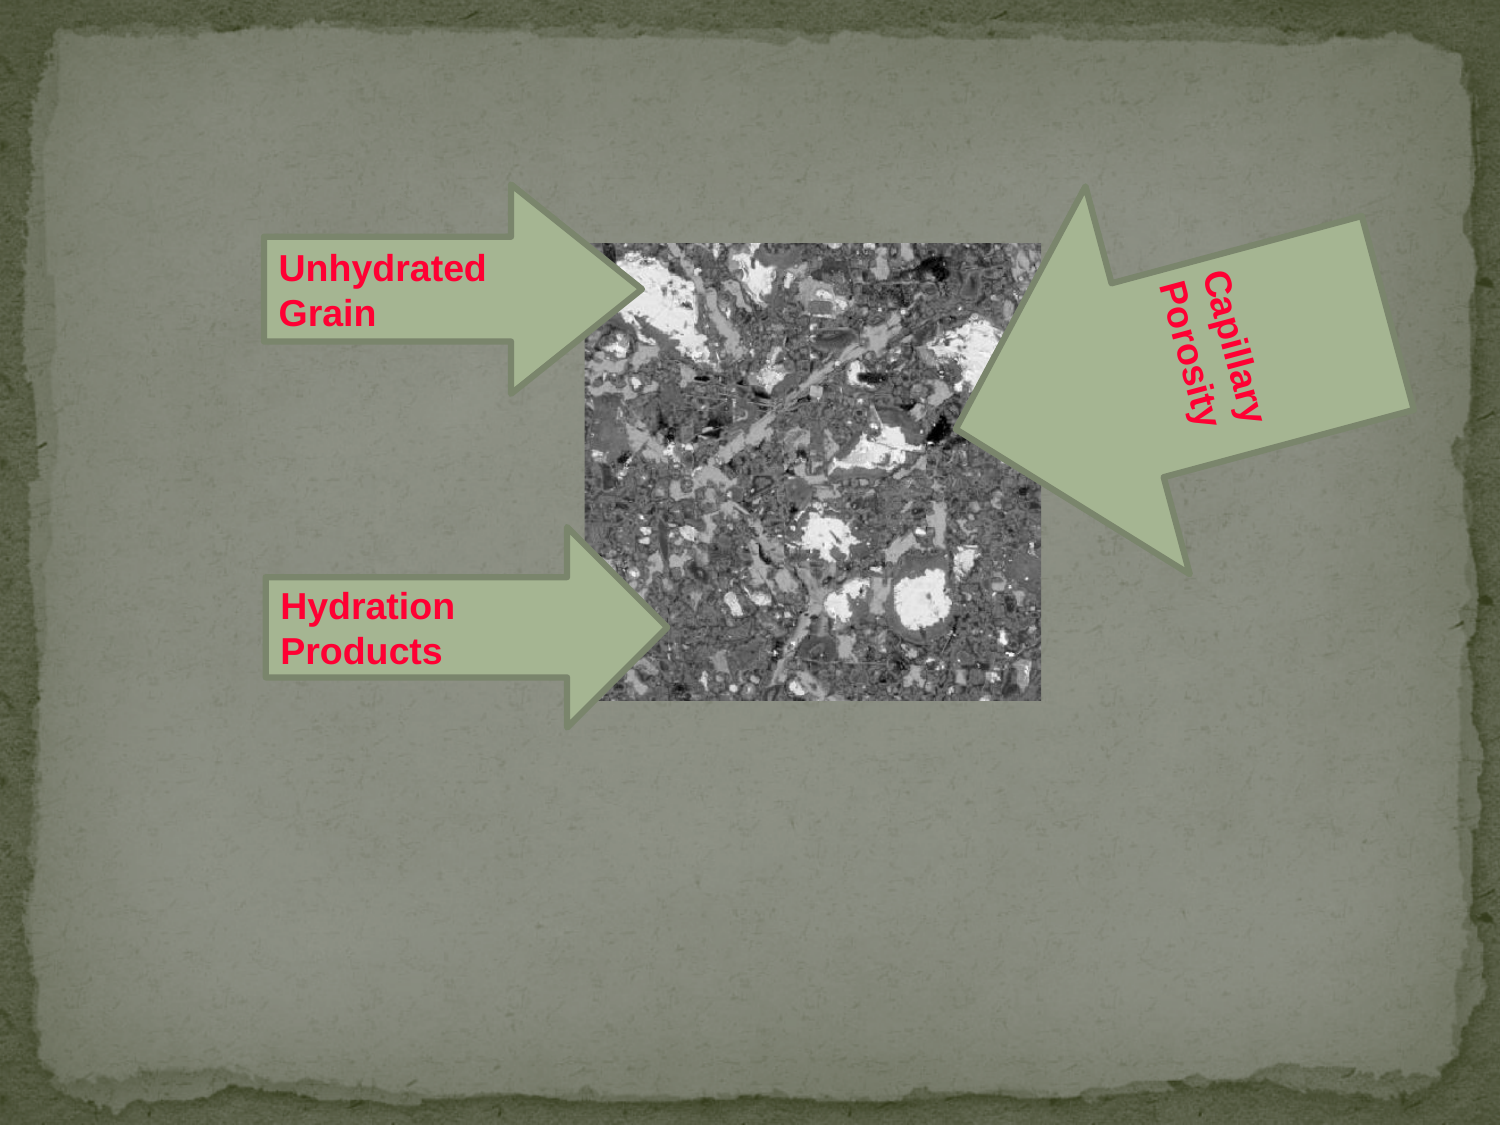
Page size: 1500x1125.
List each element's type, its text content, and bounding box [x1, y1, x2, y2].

text_box Capillary Porosity [1049, 183, 1417, 577]
text_box Unhydrated Grain [260, 181, 581, 397]
text_box Hydration Products [262, 524, 592, 731]
picture [586, 244, 1042, 701]
